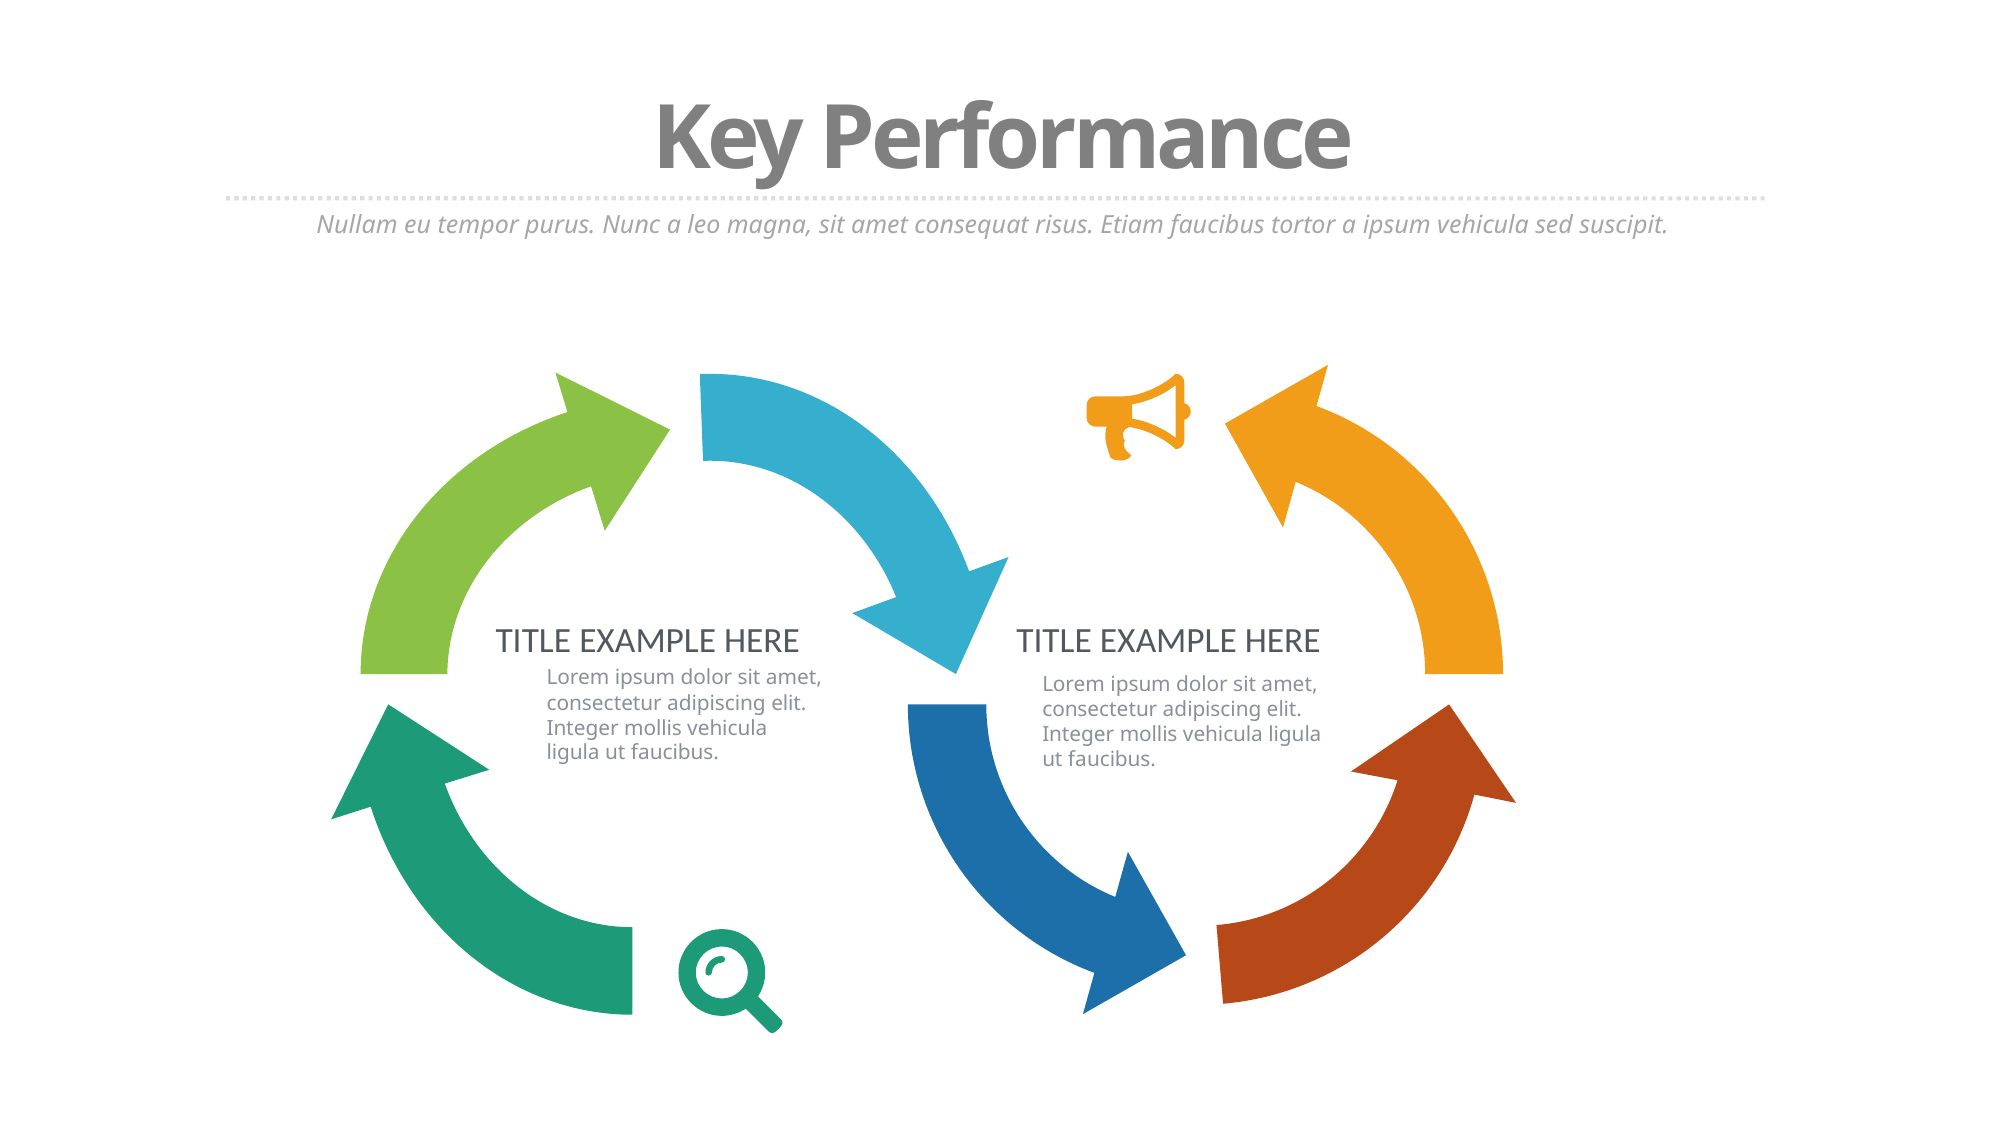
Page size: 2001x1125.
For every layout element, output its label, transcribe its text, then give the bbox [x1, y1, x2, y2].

text_box Nullam eu tempor purus. Nunc a leo magna, sit amet consequat risus. Etiam faucibus tortor a ipsum vehicula sed suscipit. [117, 203, 1878, 244]
text_box [1086, 373, 1191, 461]
text_box TITLE EXAMPLE HERE [1013, 612, 1375, 663]
text_box [1216, 704, 1517, 1004]
text_box [699, 373, 1009, 675]
text_box Key Performance [642, 74, 1365, 192]
text_box [331, 704, 633, 1015]
text_box [678, 929, 783, 1034]
text_box [907, 704, 1187, 1015]
text_box [360, 372, 671, 675]
text_box TITLE EXAMPLE HERE [492, 612, 854, 663]
text_box Lorem ipsum dolor sit amet, consectetur adipiscing elit. Integer mollis vehicula ligula ut faucibus. [546, 664, 825, 756]
text_box Lorem ipsum dolor sit amet, consectetur adipiscing elit. Integer mollis vehicula ligula ut faucibus. [1042, 670, 1328, 740]
text_box [1224, 364, 1504, 675]
